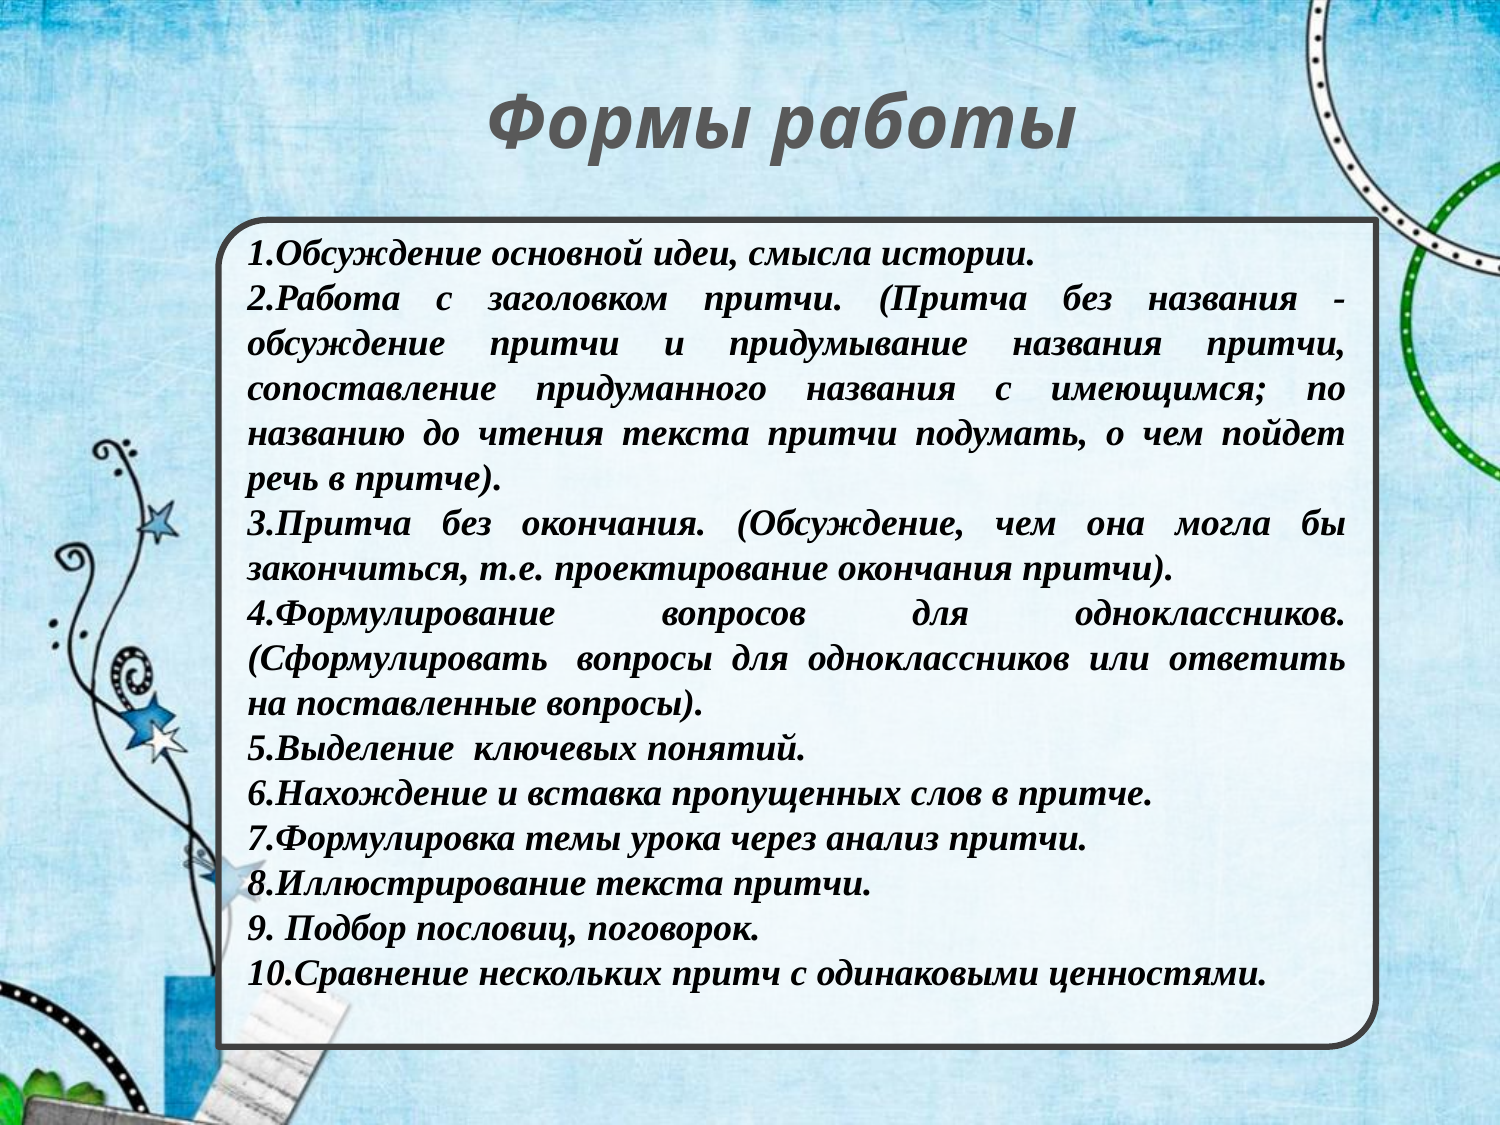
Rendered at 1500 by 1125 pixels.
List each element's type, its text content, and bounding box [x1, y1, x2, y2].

text_box 1.Обсуждение основной идеи, смысла истории. 2.Работа с заголовком притчи. (Притча без названия - обсуждение притчи и придумывание названия притчи, сопоставление придуманного названия с имеющимся; по названию до чтения текста притчи подумать, о чем пойдет речь в притче). 3.Притча без окончания. (Обсуждение, чем она могла бы закончиться, т.е. проектирование окончания притчи). 4.Формулирование вопросов для одноклассников. (Сформулировать вопросы для одноклассников или ответить на поставленные вопросы). 5.Выделение ключевых понятий. 6.Нахождение и вставка пропущенных слов в притче. 7.Формулировка темы урока через анализ притчи. 8.Иллюстрирование текста притчи. 9. Подбор пословиц, поговорок. 10.Сравнение нескольких притч с одинаковыми ценностями. [216, 217, 1379, 1049]
picture [0, 0, 1500, 1125]
text_box Формы работы [242, 66, 1341, 172]
